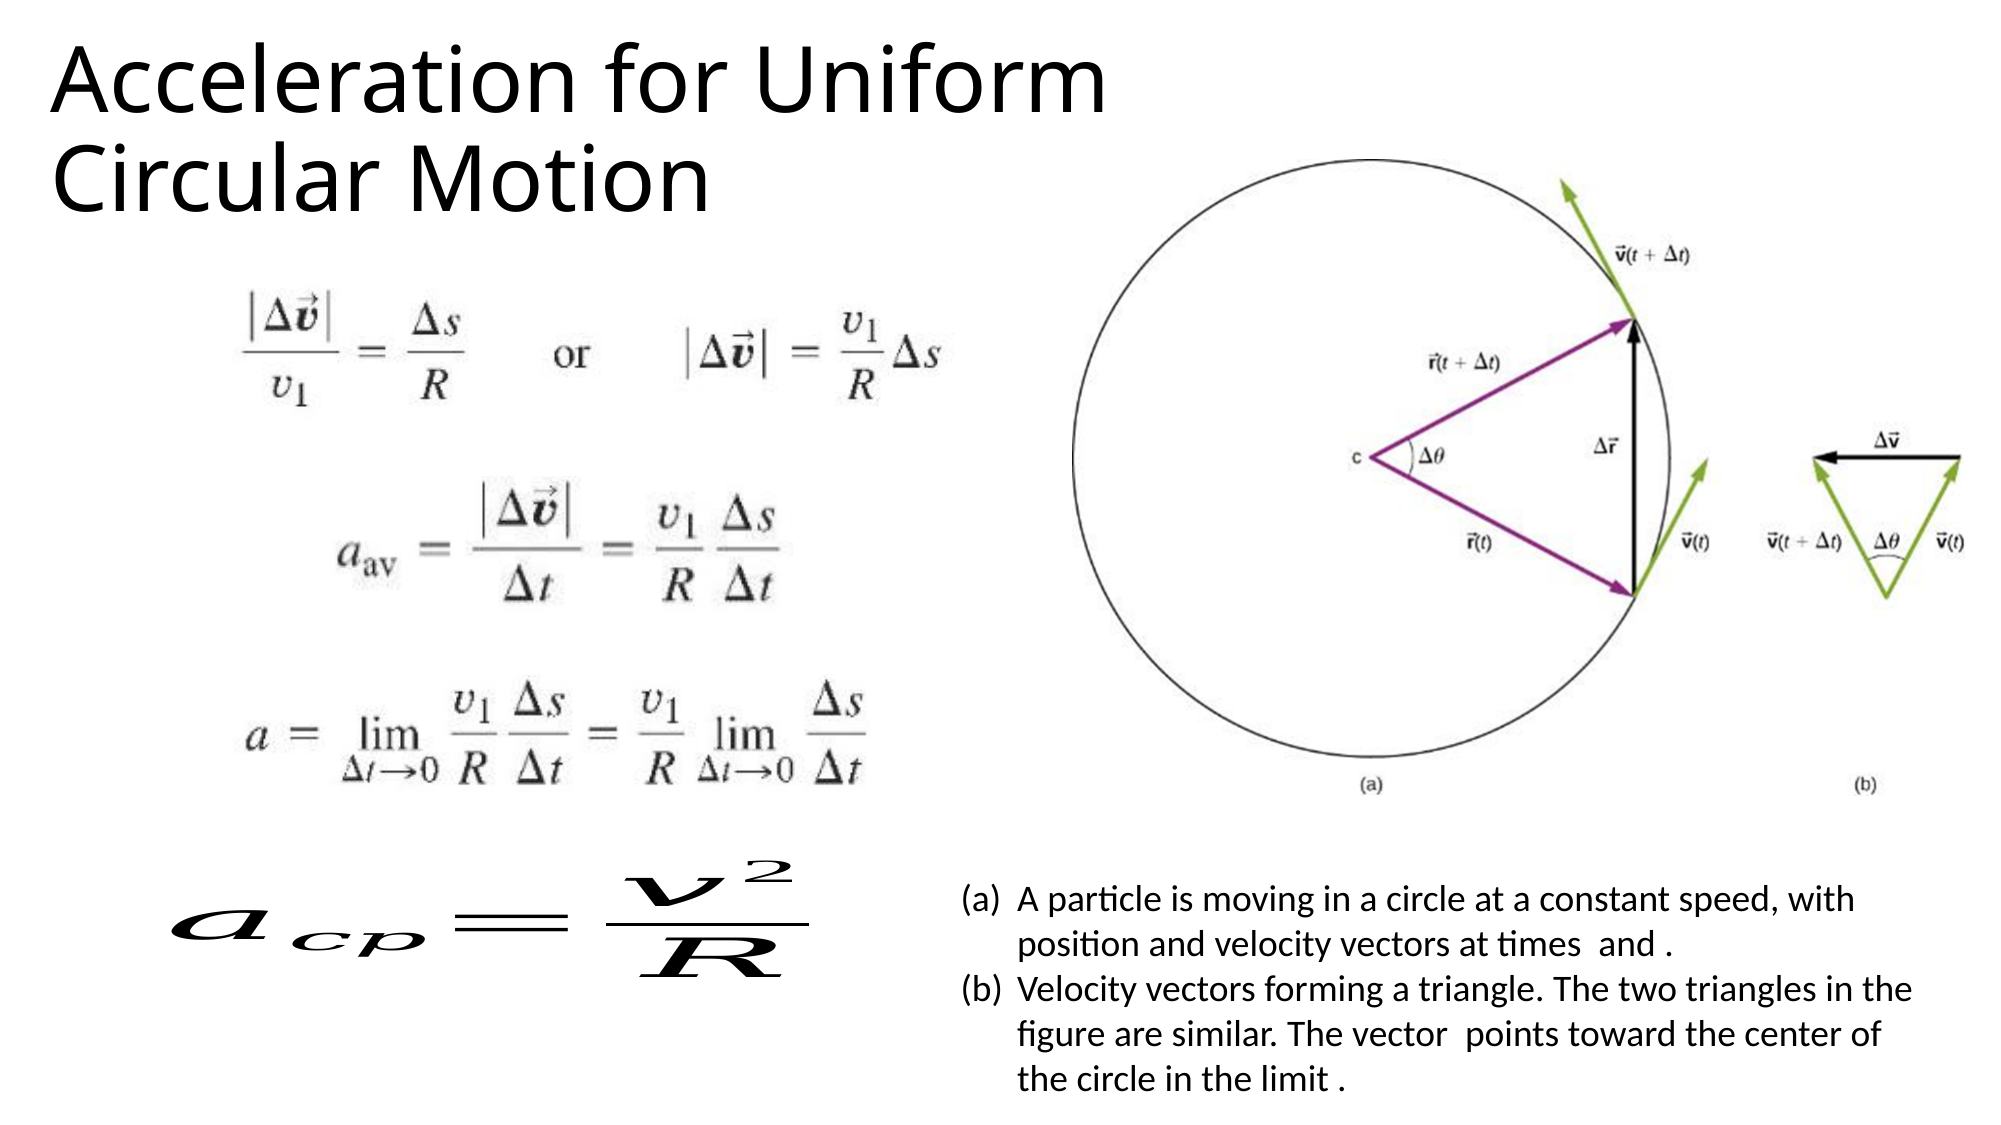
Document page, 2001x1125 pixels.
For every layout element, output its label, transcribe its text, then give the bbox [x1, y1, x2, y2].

picture [1072, 159, 1965, 796]
picture [320, 476, 793, 613]
picture [233, 274, 969, 429]
picture [233, 674, 876, 797]
title Acceleration for Uniform Circular Motion [35, 23, 1446, 241]
footer [662, 1042, 1338, 1103]
